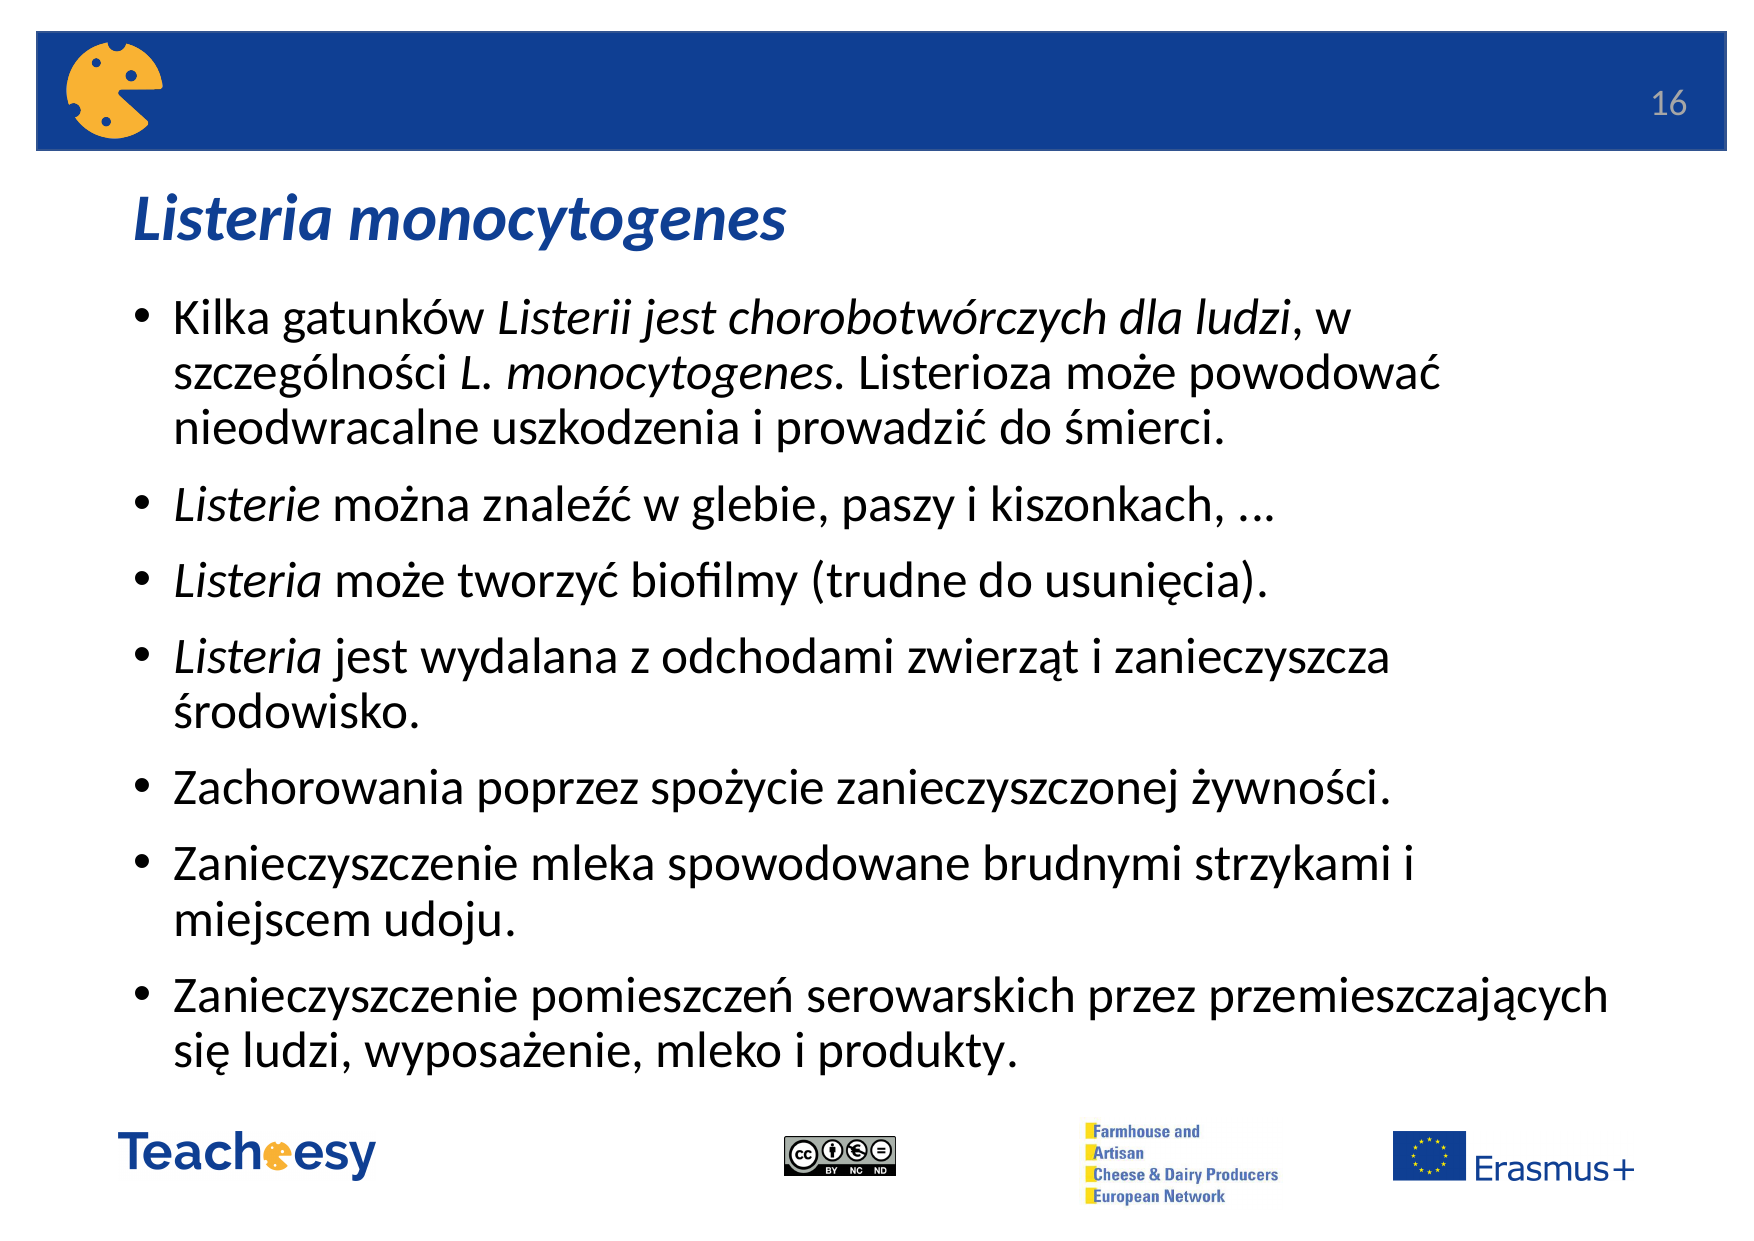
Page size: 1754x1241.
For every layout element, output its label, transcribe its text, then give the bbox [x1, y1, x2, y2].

picture [1393, 1131, 1634, 1181]
title Listeria monocytogenes [118, 175, 1182, 264]
picture [118, 1131, 376, 1181]
picture [41, 17, 188, 164]
list Kilka gatunków Listerii jest chorobotwórczych dla ludzi, w szczególności L. monocytogenes. Listerioza może powodować nieodwracalne uszkodzenia i prowadzić do śmierci. Listerie można znaleźć w glebie, paszy i kiszonkach, ... Listeria może tworzyć biofilmy (trudne do usunięcia). Listeria jest wydalana z odchodami zwierząt i zanieczyszcza środowisko. Zachorowania poprzez spożycie zanieczyszczonej żywności. Zanieczyszczenie mleka spowodowane brudnymi strzykami i miejscem udoju. Zanieczyszczenie pomieszczeń serowarskich przez przemieszczających się ludzi, wyposażenie, mleko i produkty. [118, 282, 1631, 1090]
picture [1079, 1117, 1283, 1210]
picture [784, 1136, 896, 1176]
slide_number 16 [1606, 69, 1705, 113]
